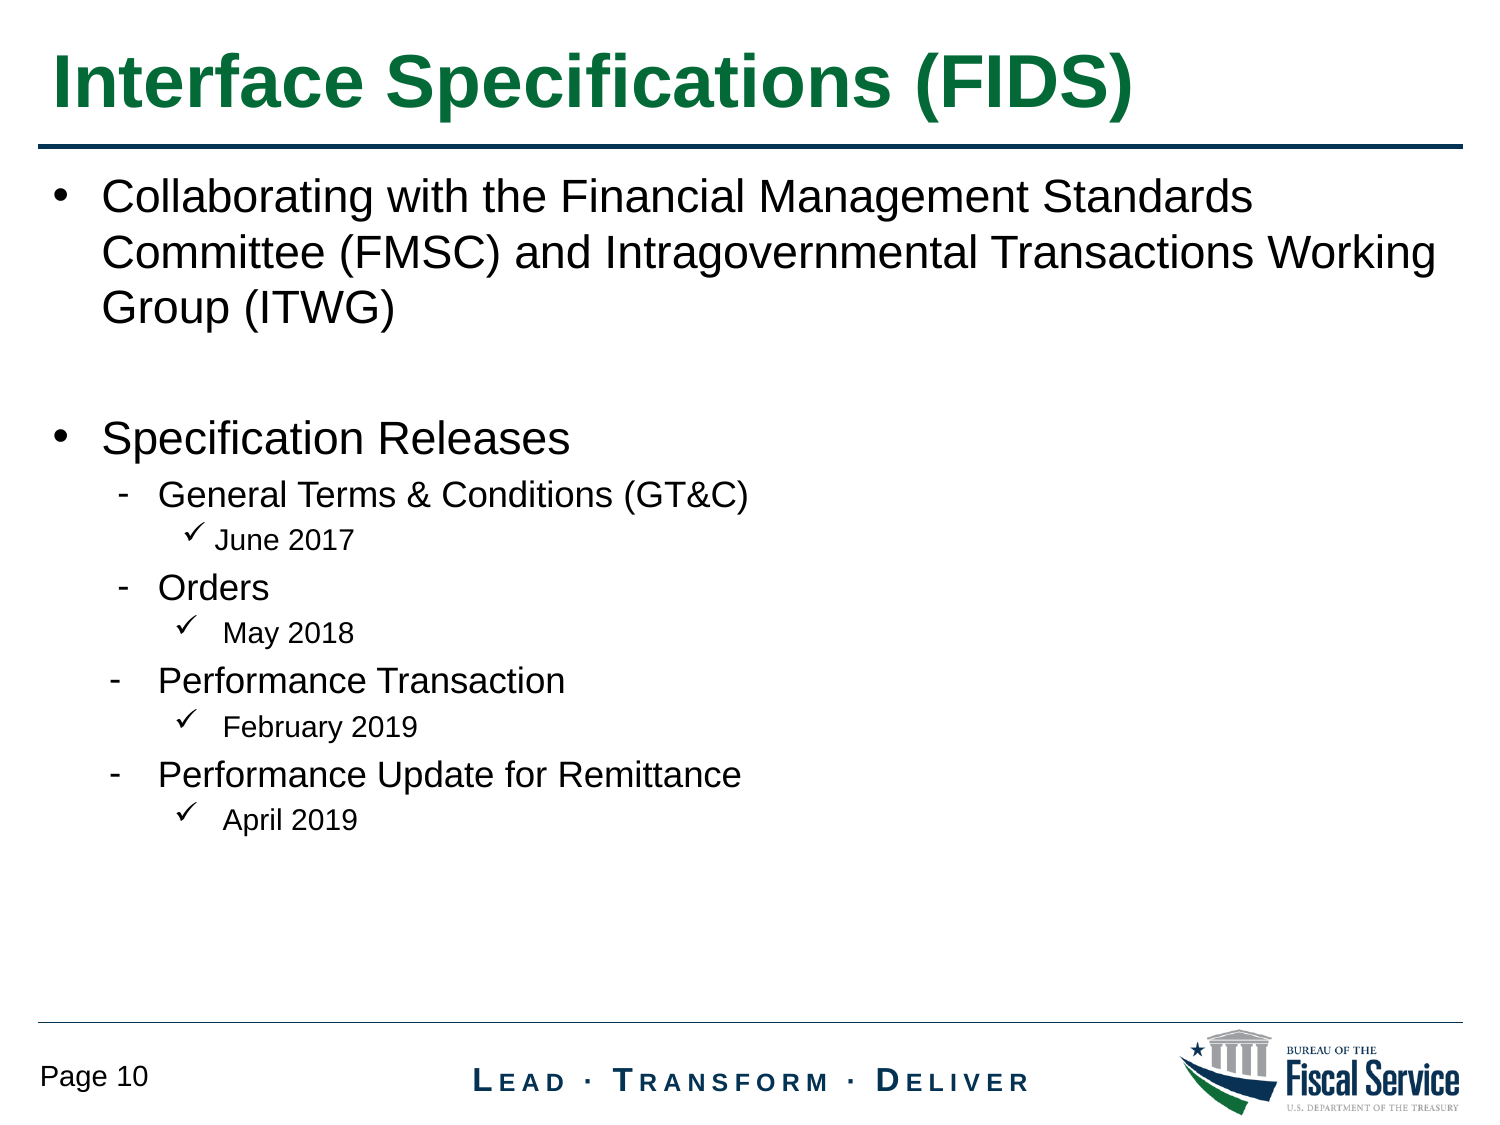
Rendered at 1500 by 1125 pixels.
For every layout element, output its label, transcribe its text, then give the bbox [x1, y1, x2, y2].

picture [1175, 1026, 1463, 1118]
list Interface Specifications (FIDS) [37, 24, 1463, 138]
list Collaborating with the Financial Management Standards Committee (FMSC) and Intragovernmental Transactions Working Group (ITWG) Specification Releases General Terms & Conditions (GT&C) June 2017 Orders May 2018 Performance Transaction February 2019 Performance Update for Remittance April 2019 [37, 158, 1463, 850]
